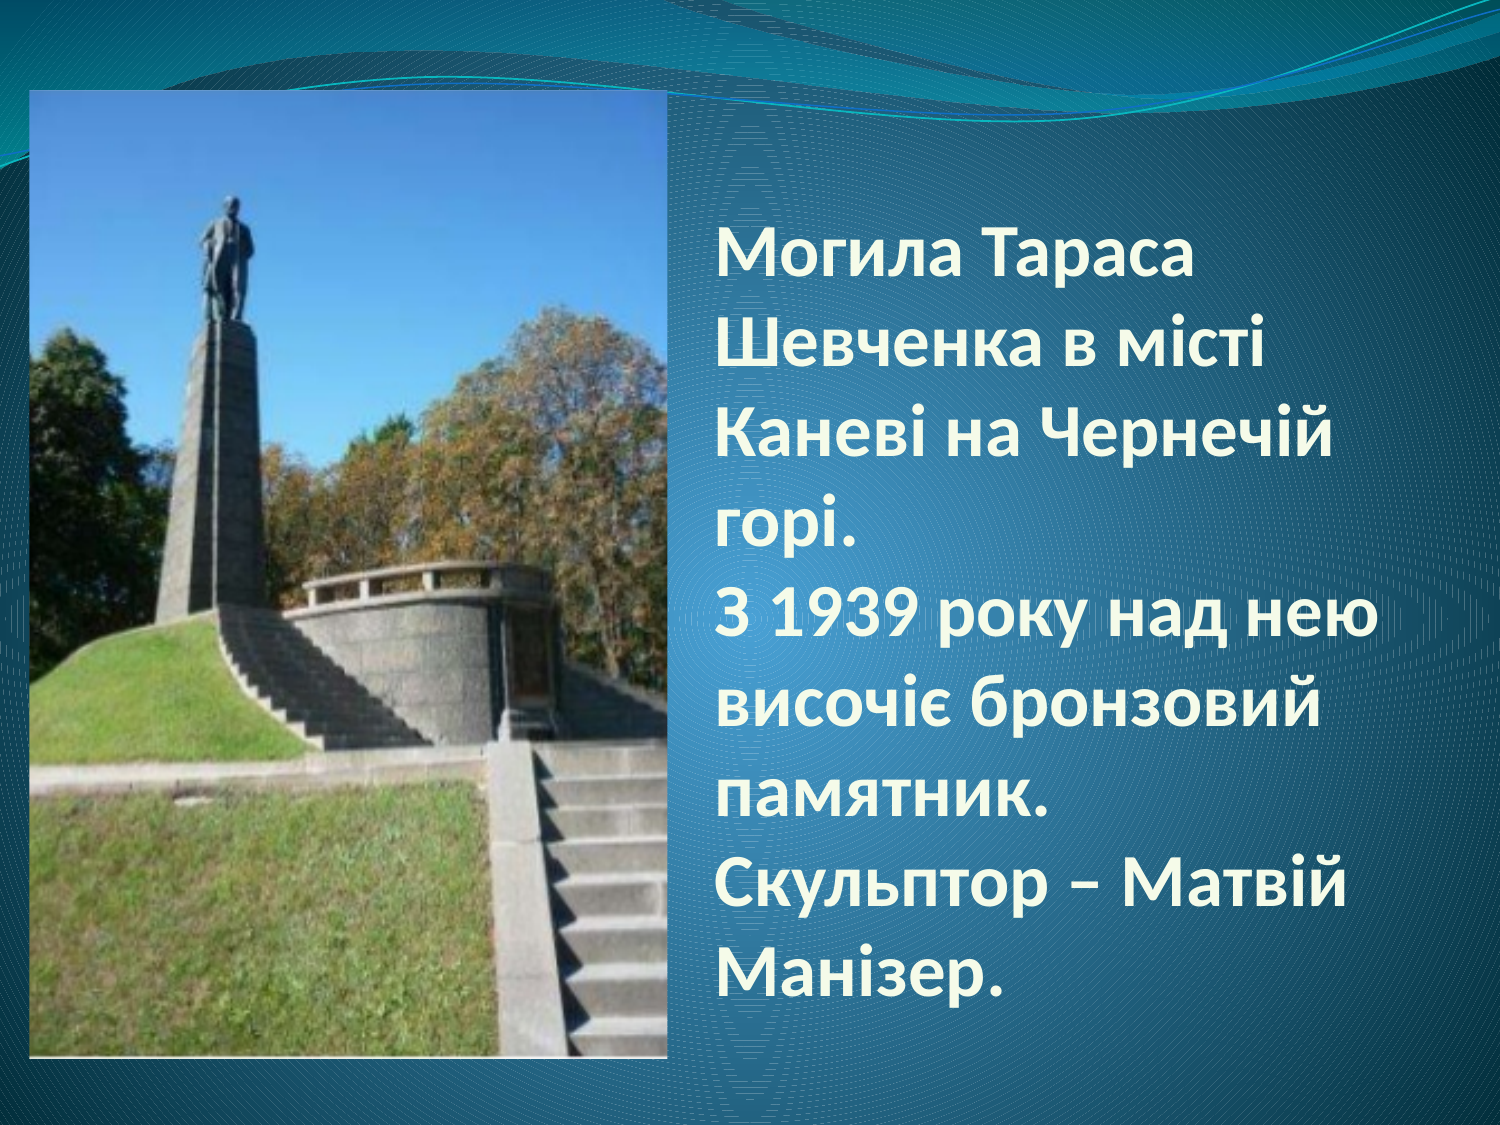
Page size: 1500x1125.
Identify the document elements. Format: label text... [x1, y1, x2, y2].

picture [29, 89, 668, 1059]
title Могила Тараса Шевченка в місті Каневі на Чернечій горі. З 1939 року над нею височіє бронзовий памятник. Скульптор – Матвій Манізер. [714, 90, 1436, 1012]
